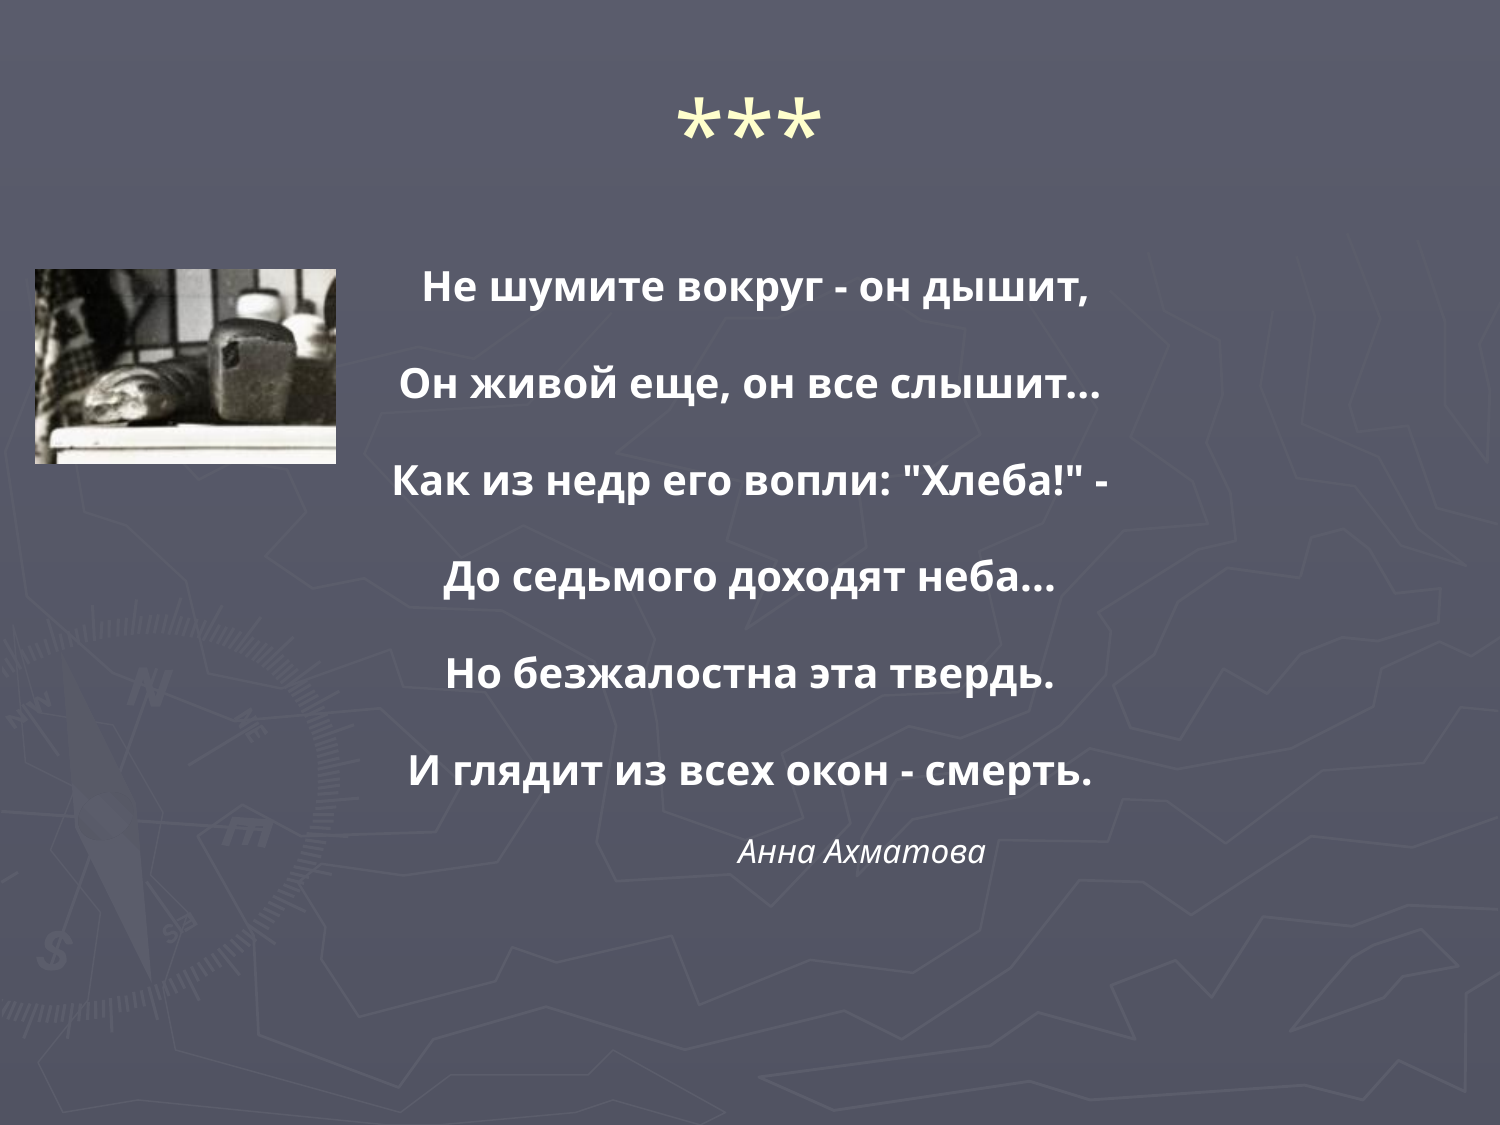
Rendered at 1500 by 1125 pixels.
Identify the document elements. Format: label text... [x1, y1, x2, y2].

list Не шумите вокруг - он дышит, Он живой еще, он все слышит... Как из недр его вопли: "Хлеба!" - До седьмого доходят неба... Но безжалостна эта твердь. И глядит из всех окон - смерть. Анна Ахматова [49, 262, 1451, 1001]
title *** [49, 37, 1451, 226]
picture [34, 269, 336, 465]
